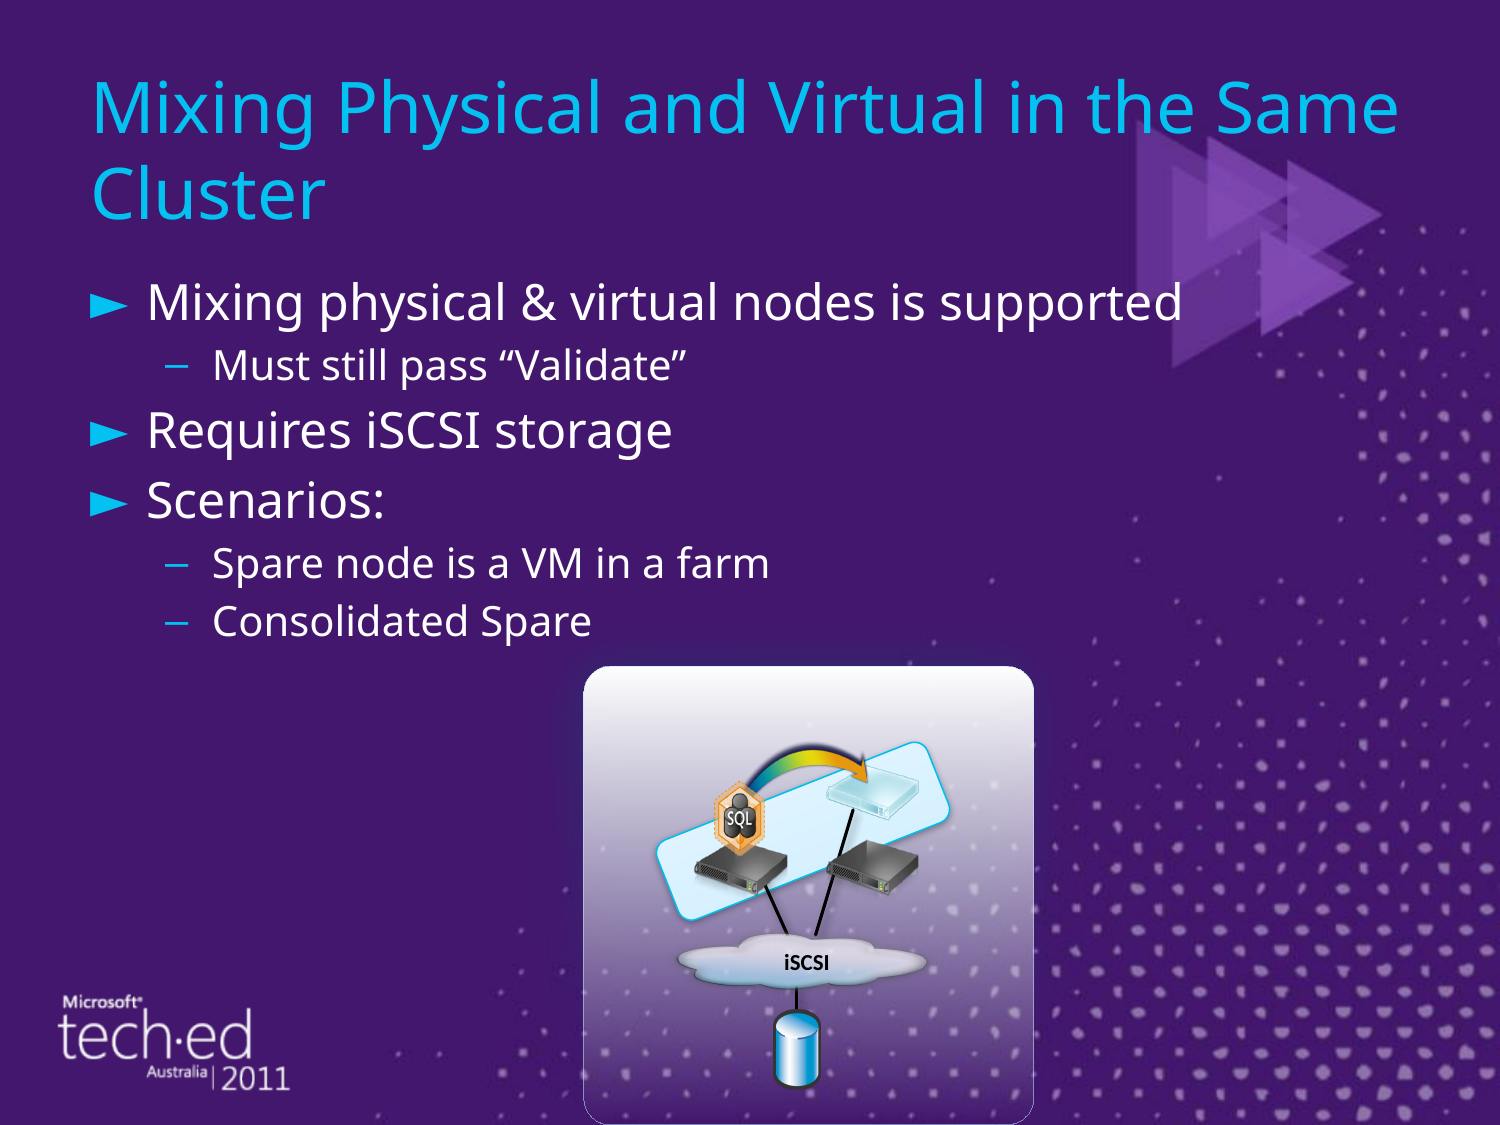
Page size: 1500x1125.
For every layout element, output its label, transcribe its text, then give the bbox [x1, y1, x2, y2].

picture [693, 720, 919, 903]
picture [665, 927, 938, 996]
text_box [856, 741, 951, 837]
picture [773, 1009, 821, 1091]
text_box [583, 1005, 1034, 1125]
text_box [768, 821, 845, 883]
text_box [655, 822, 720, 921]
title Mixing Physical and Virtual in the Same Cluster [75, 54, 1425, 243]
picture [0, 0, 1500, 1125]
picture [824, 839, 919, 903]
slide_number [75, 1042, 425, 1103]
list Mixing physical & virtual nodes is supported Must still pass “Validate” Requires iSCSI storage Scenarios: Spare node is a VM in a farm Consolidated Spare [75, 262, 1425, 1005]
